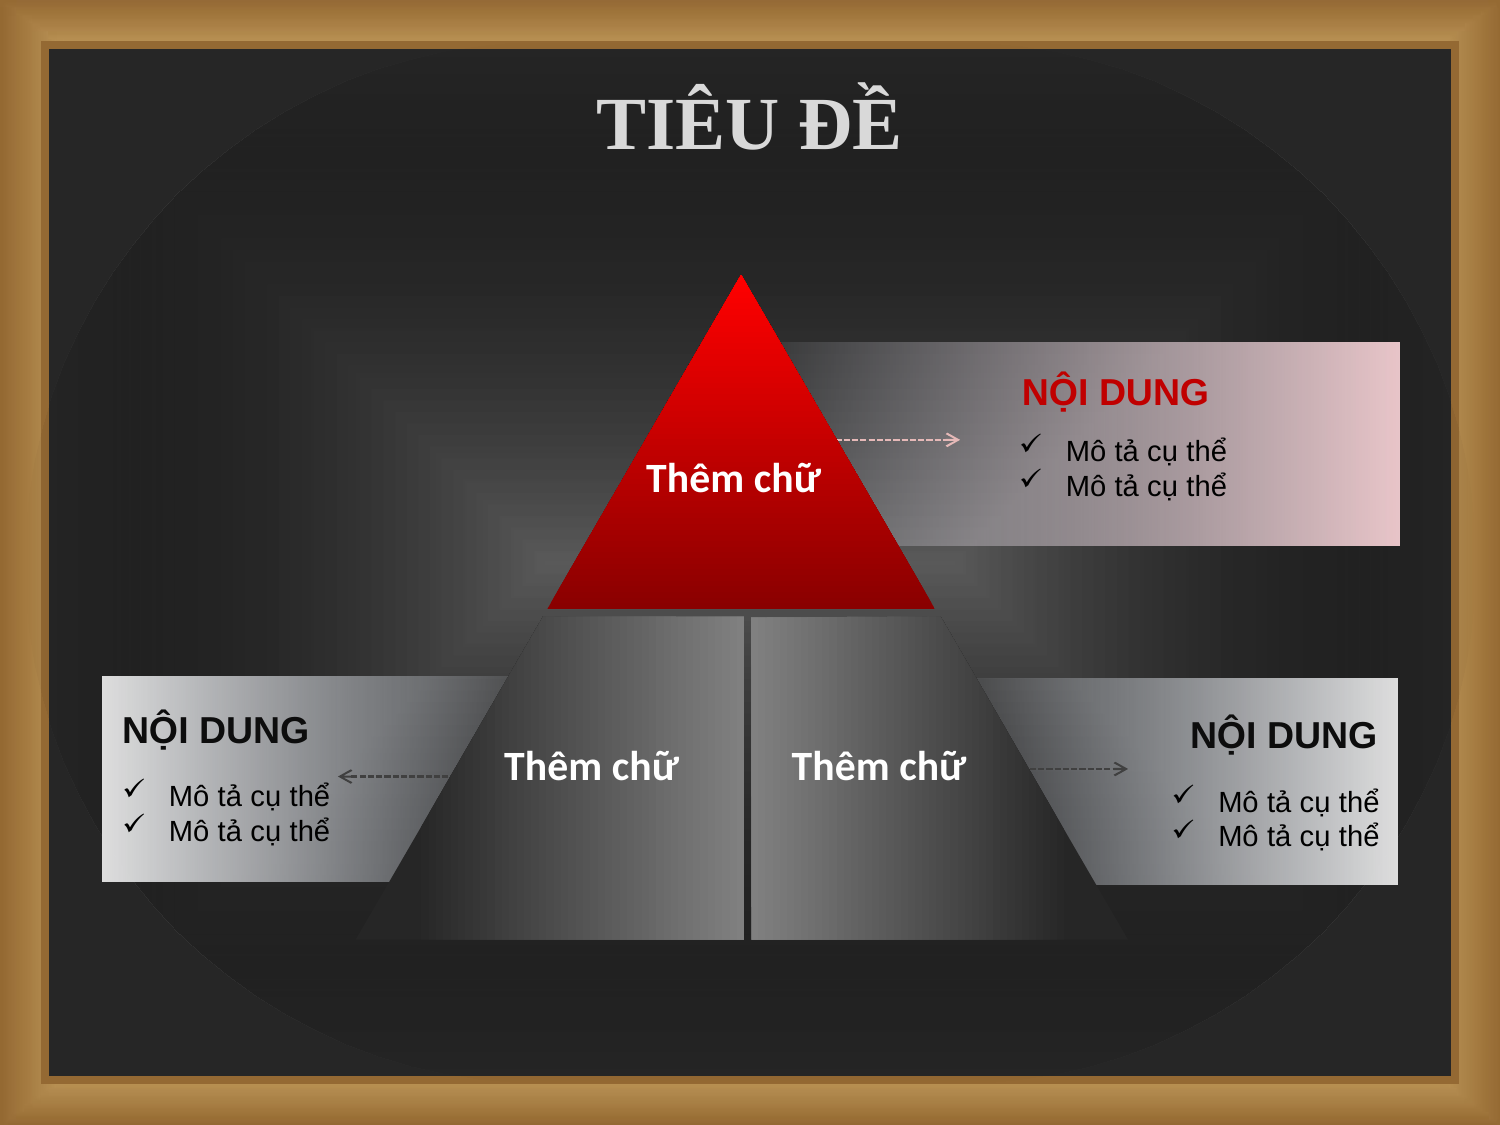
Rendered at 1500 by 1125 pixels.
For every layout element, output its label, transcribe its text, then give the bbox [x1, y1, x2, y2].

text_box NỘI DUNG [107, 698, 350, 759]
text_box Mô tả cụ thể Mô tả cụ thể [107, 770, 350, 855]
text_box [1133, 679, 1398, 885]
text_box [102, 676, 350, 882]
text_box [1133, 342, 1400, 546]
text_box Mô tả cụ thể Mô tả cụ thể [1133, 775, 1395, 861]
text_box NỘI DUNG [1133, 703, 1393, 764]
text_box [355, 274, 1129, 940]
title TIÊU ĐỀ [74, 17, 1426, 222]
picture [0, 0, 1500, 1125]
text_box Mô tả cụ thể Mô tả cụ thể [1133, 424, 1325, 510]
text_box NỘI DUNG [1133, 360, 1324, 421]
